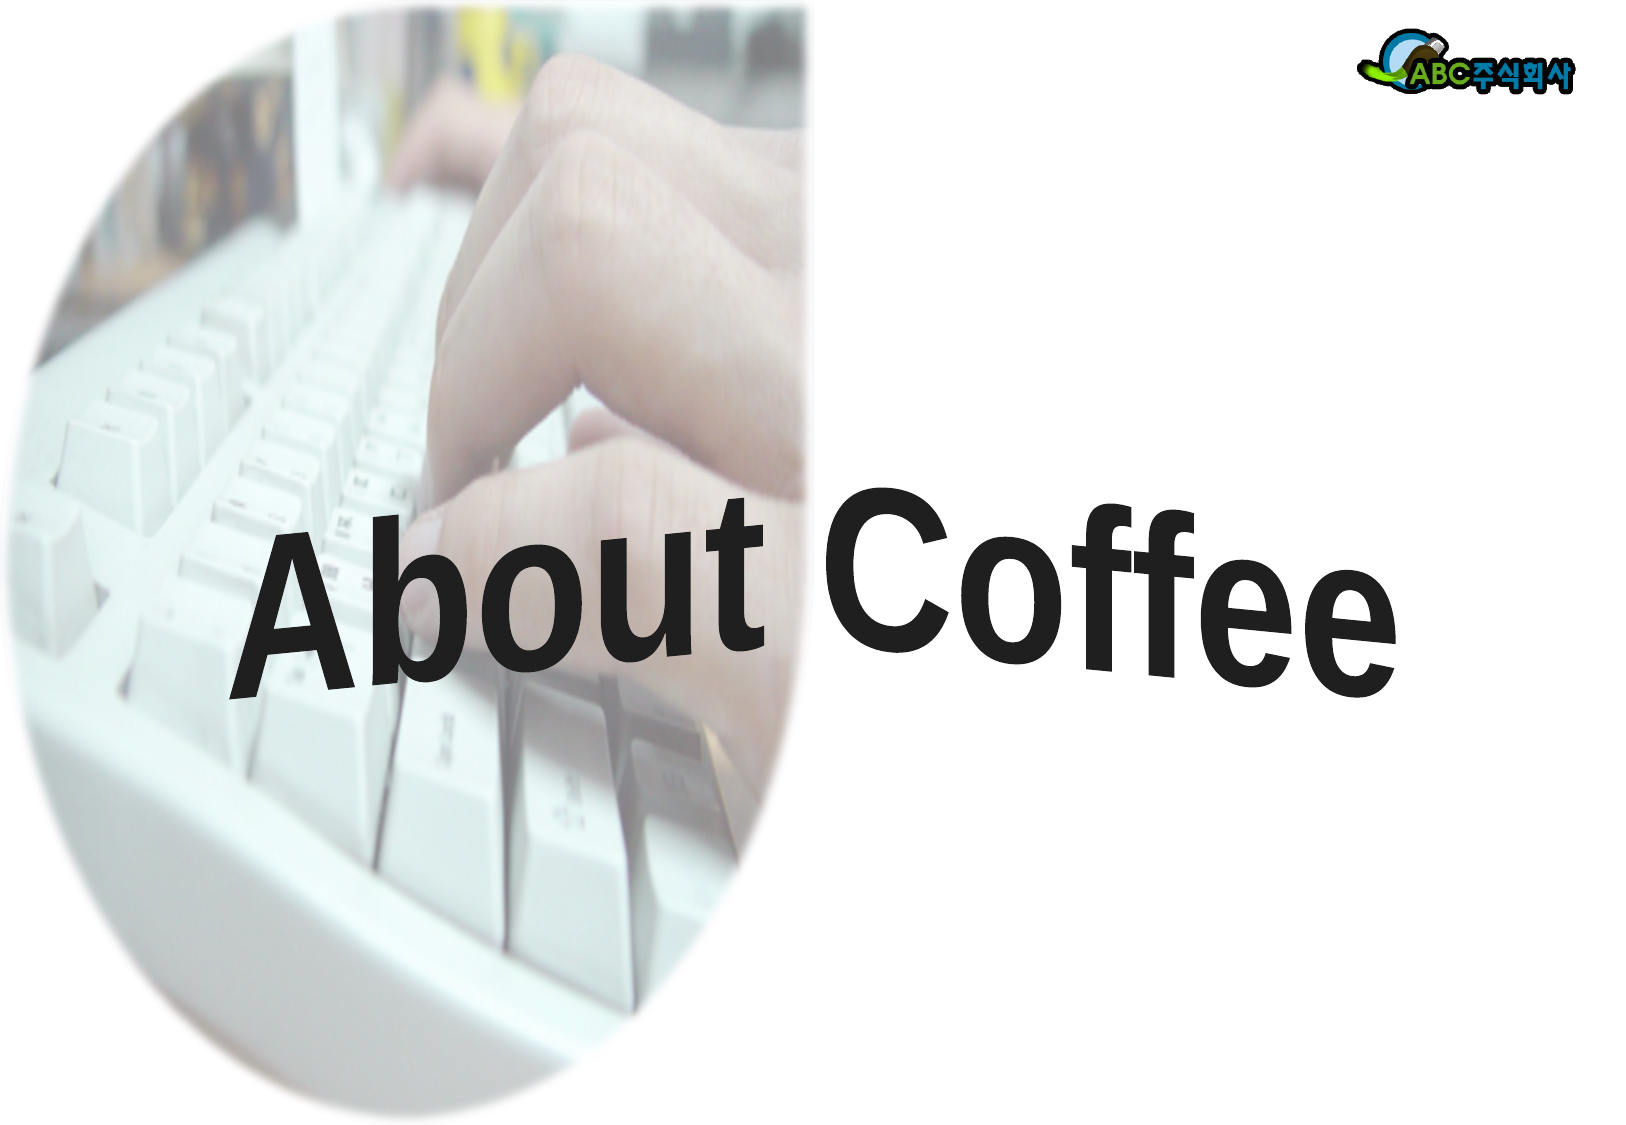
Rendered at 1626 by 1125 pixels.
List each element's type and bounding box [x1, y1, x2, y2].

picture [1347, 21, 1582, 99]
text_box [15, 15, 798, 1109]
